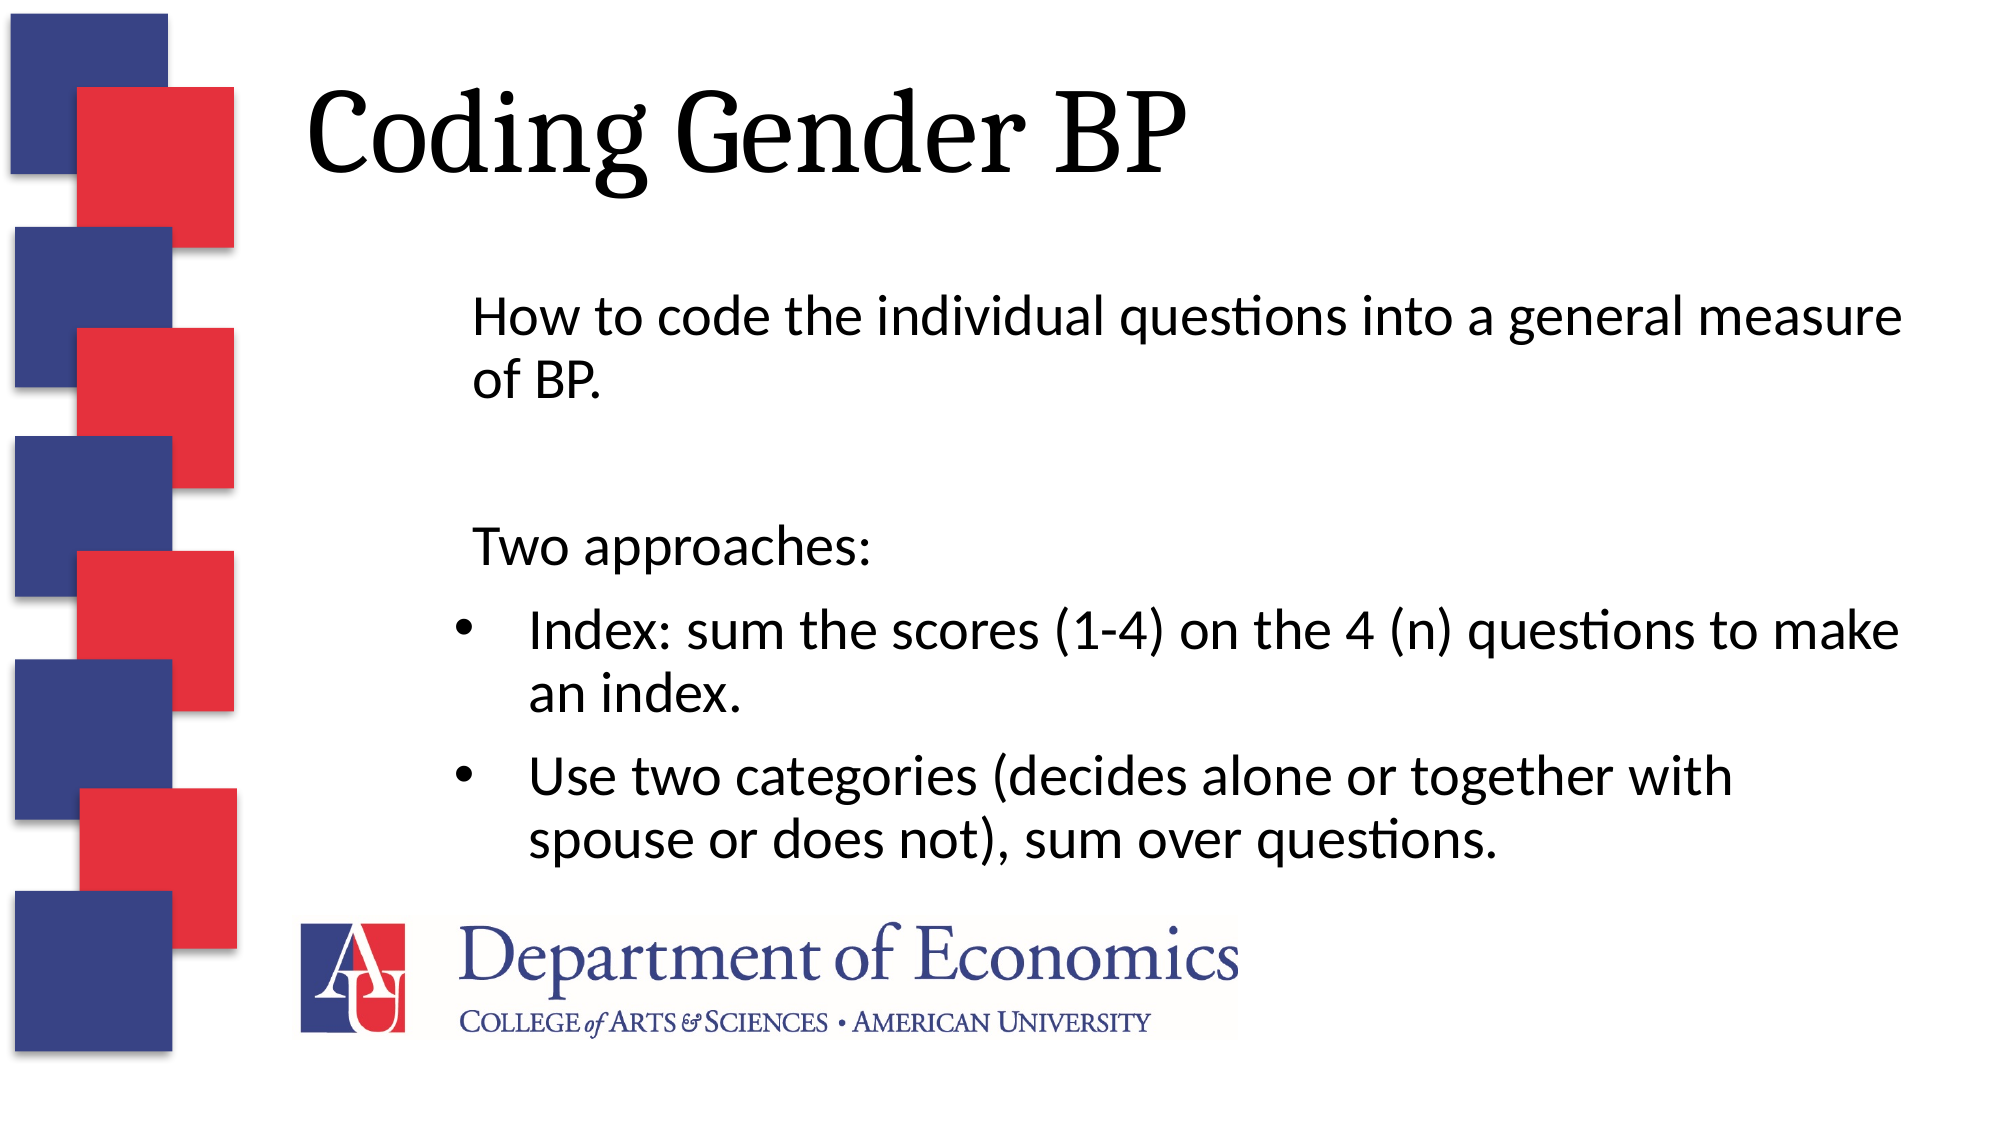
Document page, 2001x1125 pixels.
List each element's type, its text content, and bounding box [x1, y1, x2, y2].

text_box [76, 327, 235, 489]
text_box Coding Gender BP [292, 60, 1921, 207]
text_box [14, 435, 173, 598]
text_box [76, 86, 235, 249]
text_box [10, 13, 169, 175]
text_box [14, 658, 173, 821]
text_box [14, 226, 173, 388]
text_box [14, 890, 173, 1052]
text_box [79, 787, 238, 950]
text_box How to code the individual questions into a general measure of BP. Two approaches: Index: sum the scores (1-4) on the 4 (n) questions to make an index. Use two categories (decides alone or together with spouse or does not), sum over questions. [438, 277, 1921, 891]
picture [292, 915, 1238, 1040]
text_box [76, 550, 235, 712]
